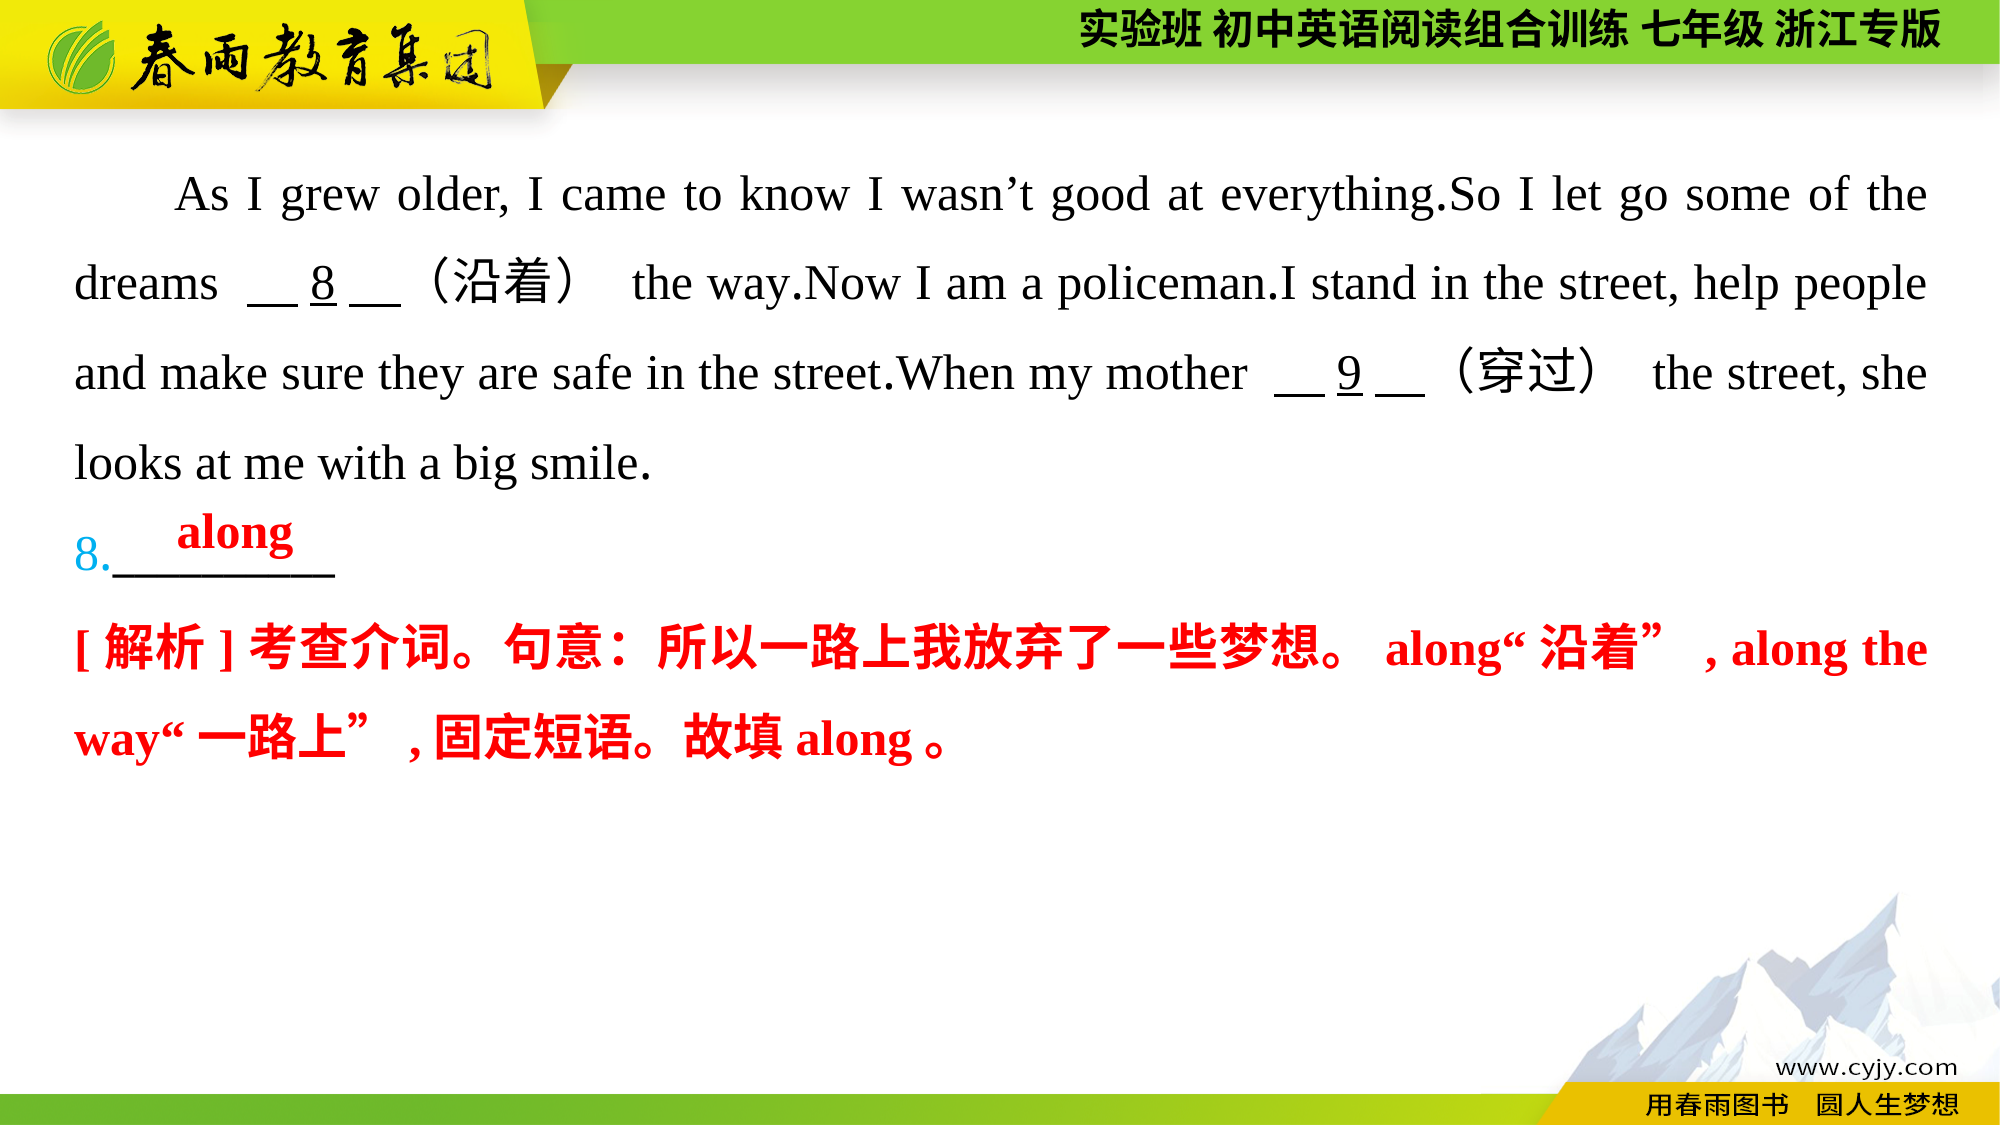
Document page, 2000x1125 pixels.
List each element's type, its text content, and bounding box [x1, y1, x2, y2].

text_box along [161, 491, 309, 567]
list As I grew older, I came to know I wasn’t good at everything.So I let go some of the dreams 8 （沿着） the way.Now I am a policeman.I stand in the street, help people and make sure they are safe in the street.When my mother 9 （穿过） the street, she looks at me with a big smile. 8.__________ [59, 122, 1944, 577]
picture [0, 0, 2000, 1125]
text_box [解析]考查介词。句意：所以一路上我放弃了一些梦想。along“沿着”, along the way“一路上”,固定短语。故填along。 [59, 577, 1944, 773]
